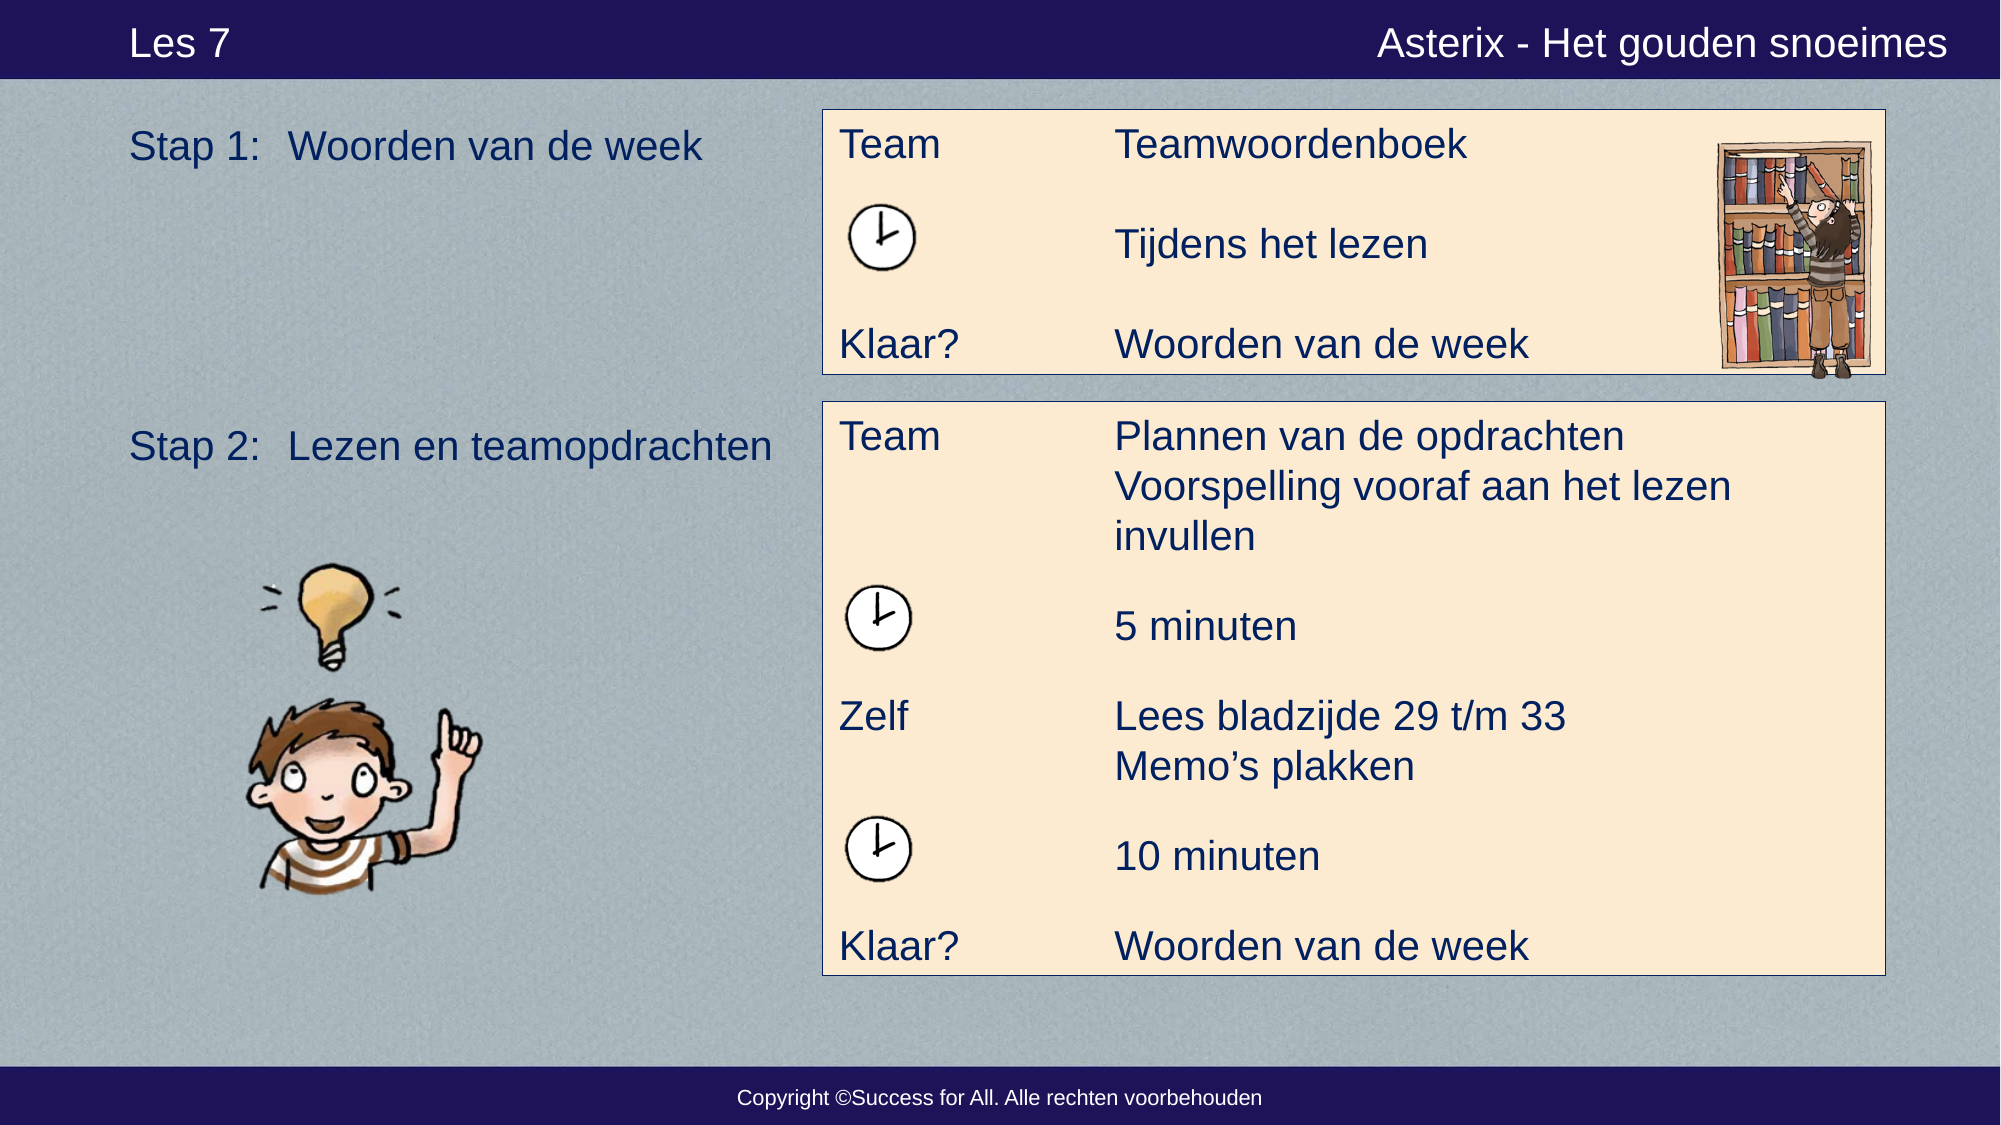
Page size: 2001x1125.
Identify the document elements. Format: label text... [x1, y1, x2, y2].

text_box Les 7 [114, 8, 354, 73]
picture [0, 0, 2001, 1125]
text_box Asterix - Het gouden snoeimes [786, 8, 1963, 73]
text_box Stap 1: Woorden van de week Stap 2: Lezen en teamopdrachten [114, 111, 907, 477]
text_box Copyright ©Success for All. Alle rechten voorbehouden [0, 1076, 2000, 1125]
text_box Team Plannen van de opdrachten Voorspelling vooraf aan het lezen invullen 5 minuten Zelf Lees bladzijde 29 t/m 33 Memo’s plakken 10 minuten Klaar? Woorden van de week [822, 401, 1886, 976]
text_box Team Teamwoordenboek Tijdens het lezen Klaar? Woorden van de week [822, 109, 1886, 375]
